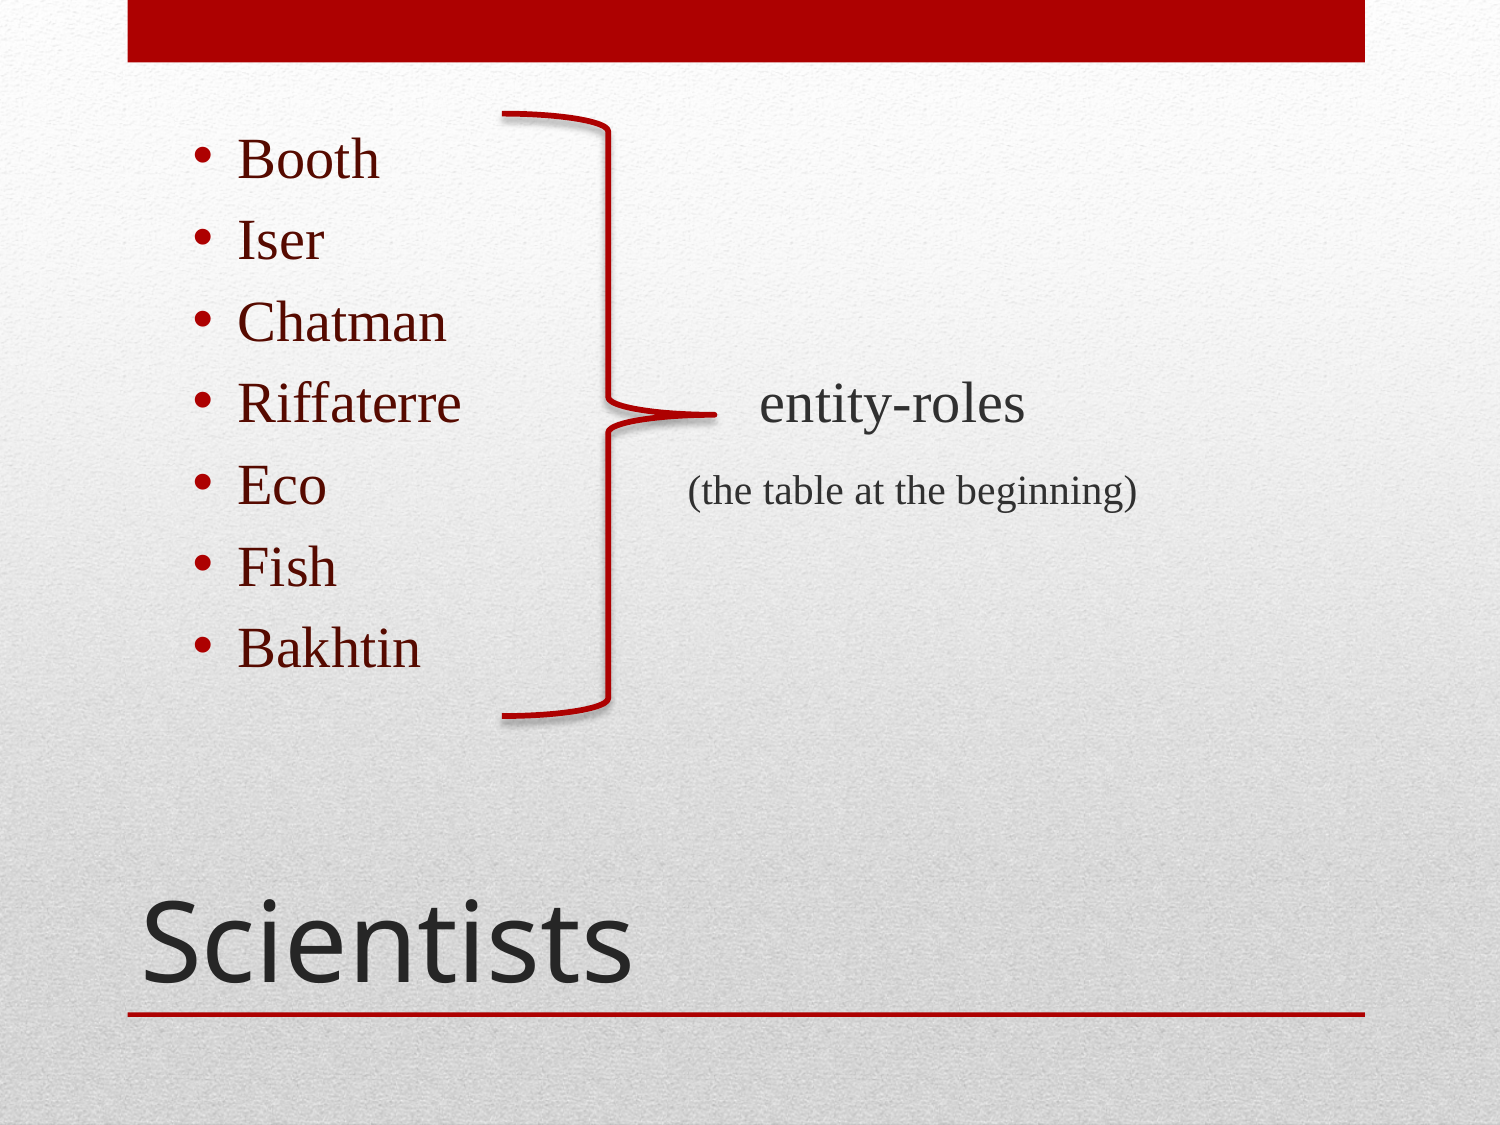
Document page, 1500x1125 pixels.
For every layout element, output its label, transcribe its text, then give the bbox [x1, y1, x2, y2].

text_box [501, 110, 718, 719]
title Scientists [125, 750, 1238, 1013]
list Booth Iser Chatman Riffaterre entity-roles Eco (the table at the beginning) Fish Bakhtin [125, 112, 1363, 750]
